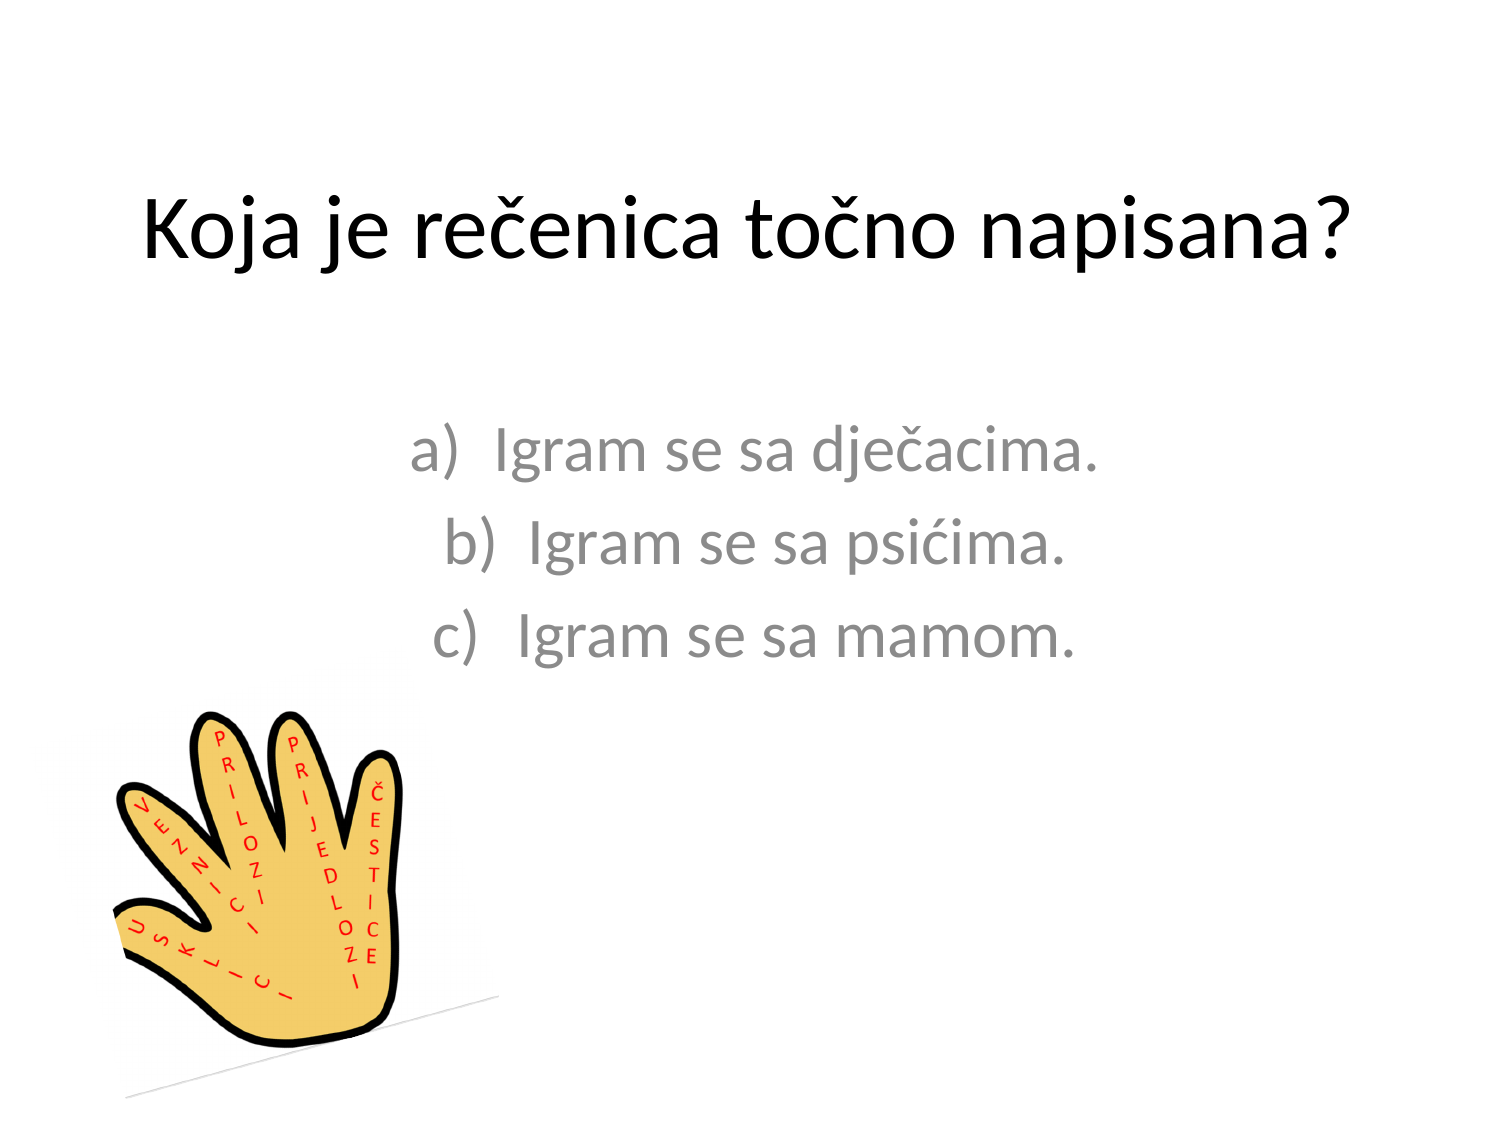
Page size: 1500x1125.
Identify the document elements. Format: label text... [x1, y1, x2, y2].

subtitle Igram se sa dječacima. Igram se sa psićima. Igram se sa mamom. [230, 397, 1281, 685]
picture [30, 646, 499, 1098]
title Koja je rečenica točno napisana? [112, 101, 1388, 343]
